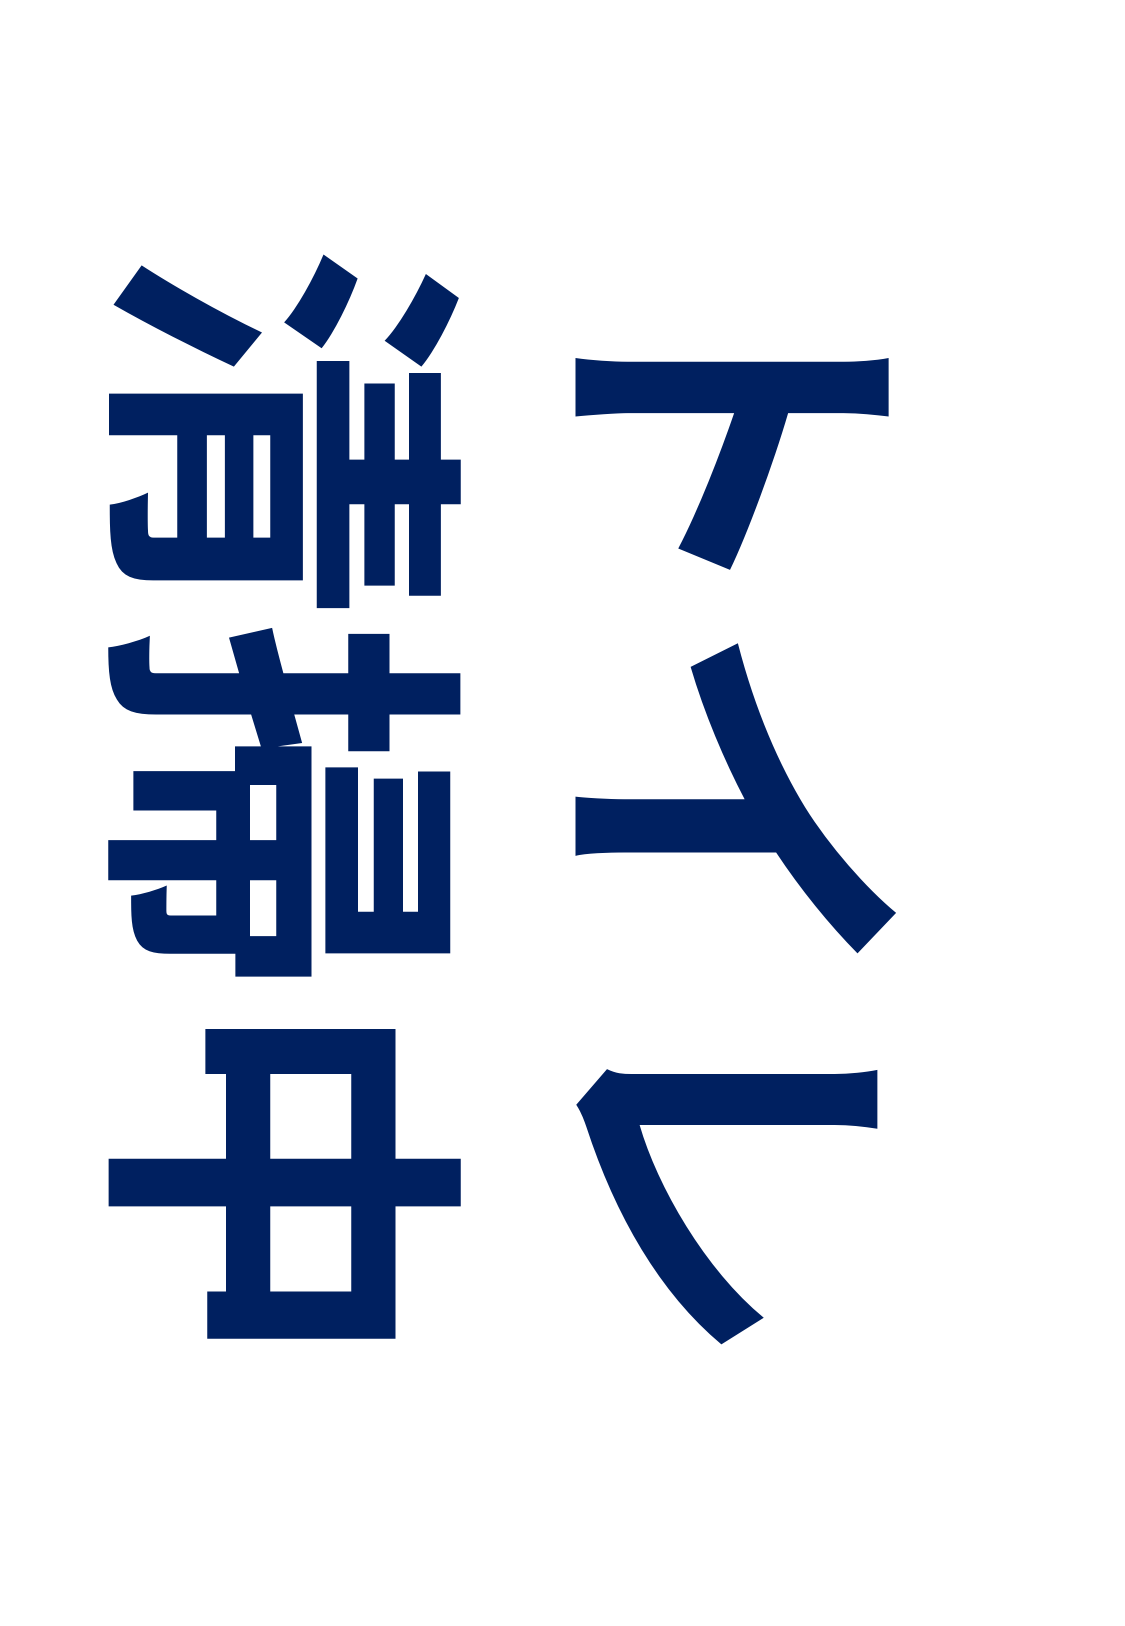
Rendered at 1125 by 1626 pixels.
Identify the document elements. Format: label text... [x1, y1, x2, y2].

text_box トイレ 清掃中 [60, 118, 1000, 1497]
